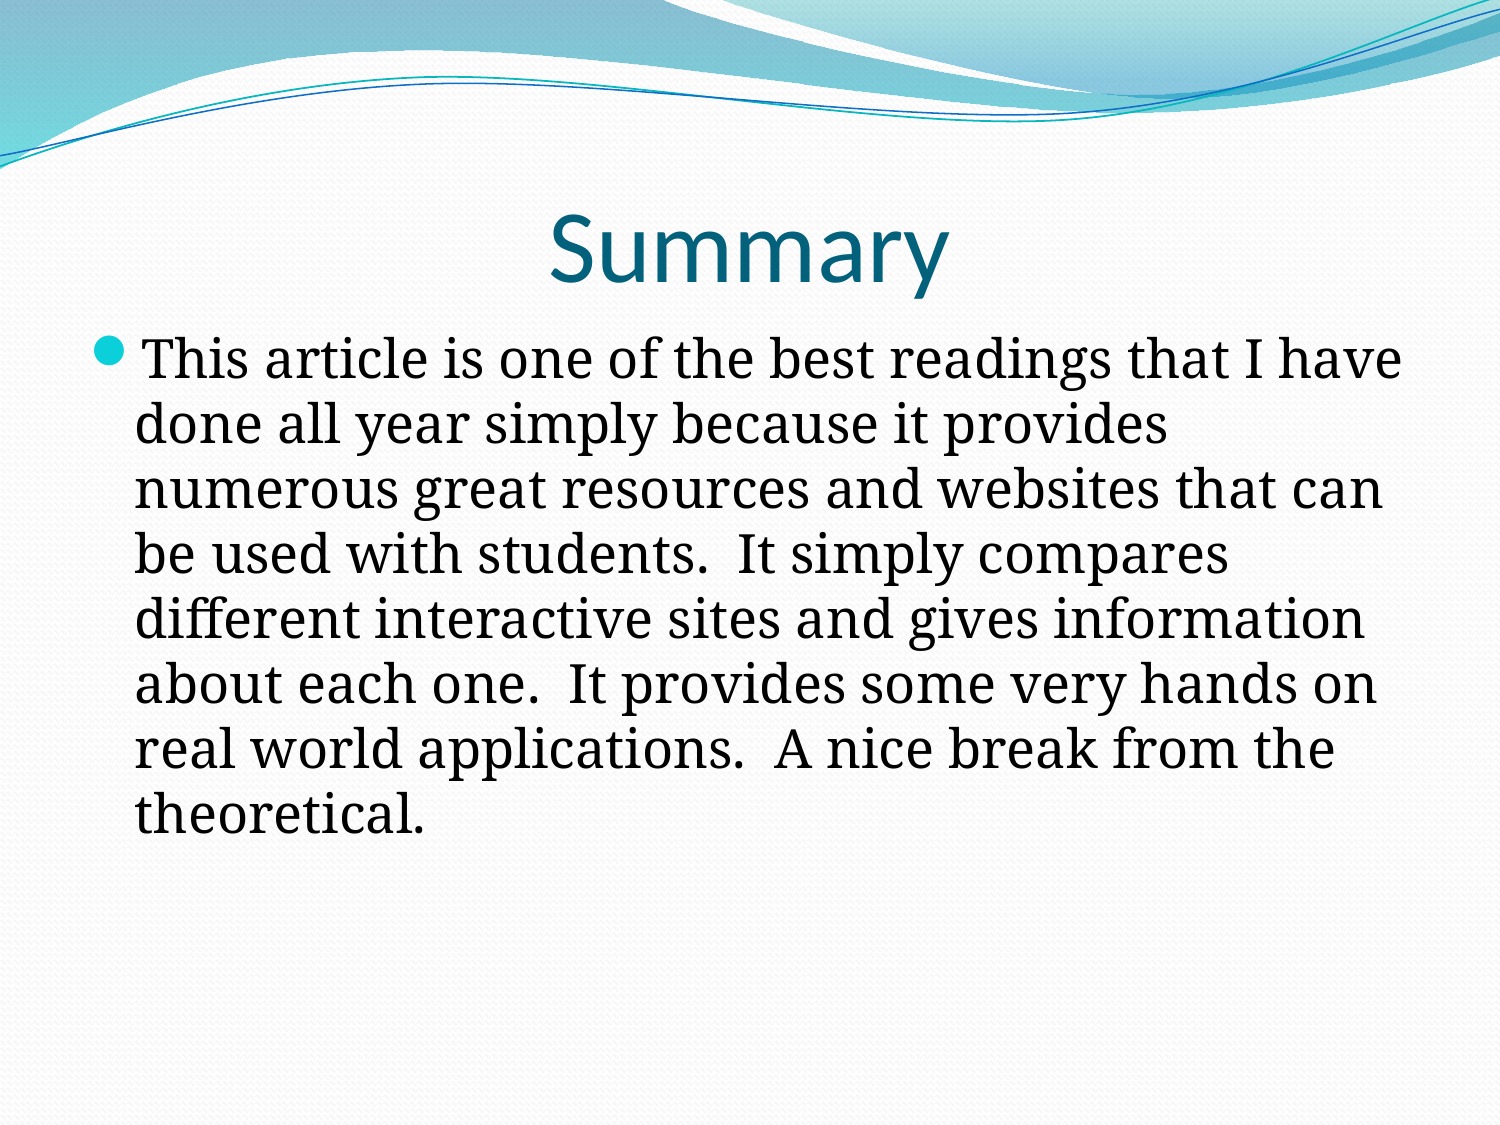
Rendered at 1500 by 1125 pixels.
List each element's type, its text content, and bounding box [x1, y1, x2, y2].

list This article is one of the best readings that I have done all year simply because it provides numerous great resources and websites that can be used with students. It simply compares different interactive sites and gives information about each one. It provides some very hands on real world applications. A nice break from the theoretical. [75, 317, 1425, 1038]
title Summary [75, 115, 1425, 303]
